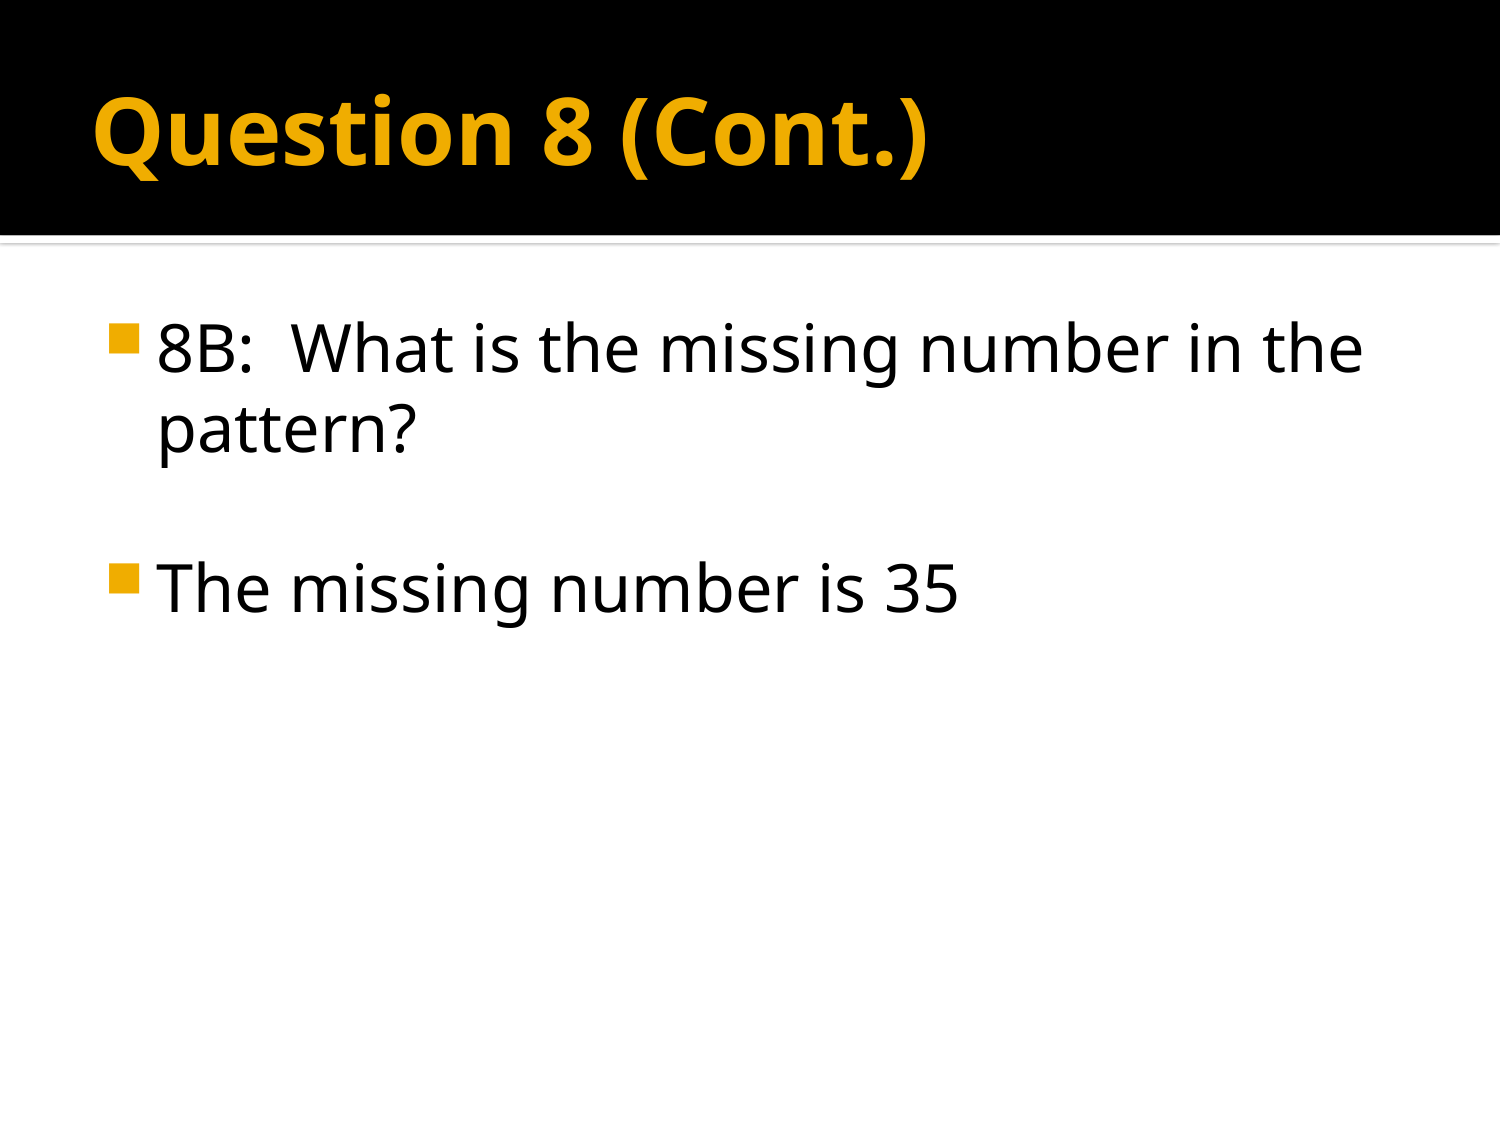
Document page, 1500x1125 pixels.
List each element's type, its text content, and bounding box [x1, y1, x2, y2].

list 8B: What is the missing number in the pattern? The missing number is 35 [75, 291, 1425, 1050]
title Question 8 (Cont.) [75, 25, 1425, 231]
